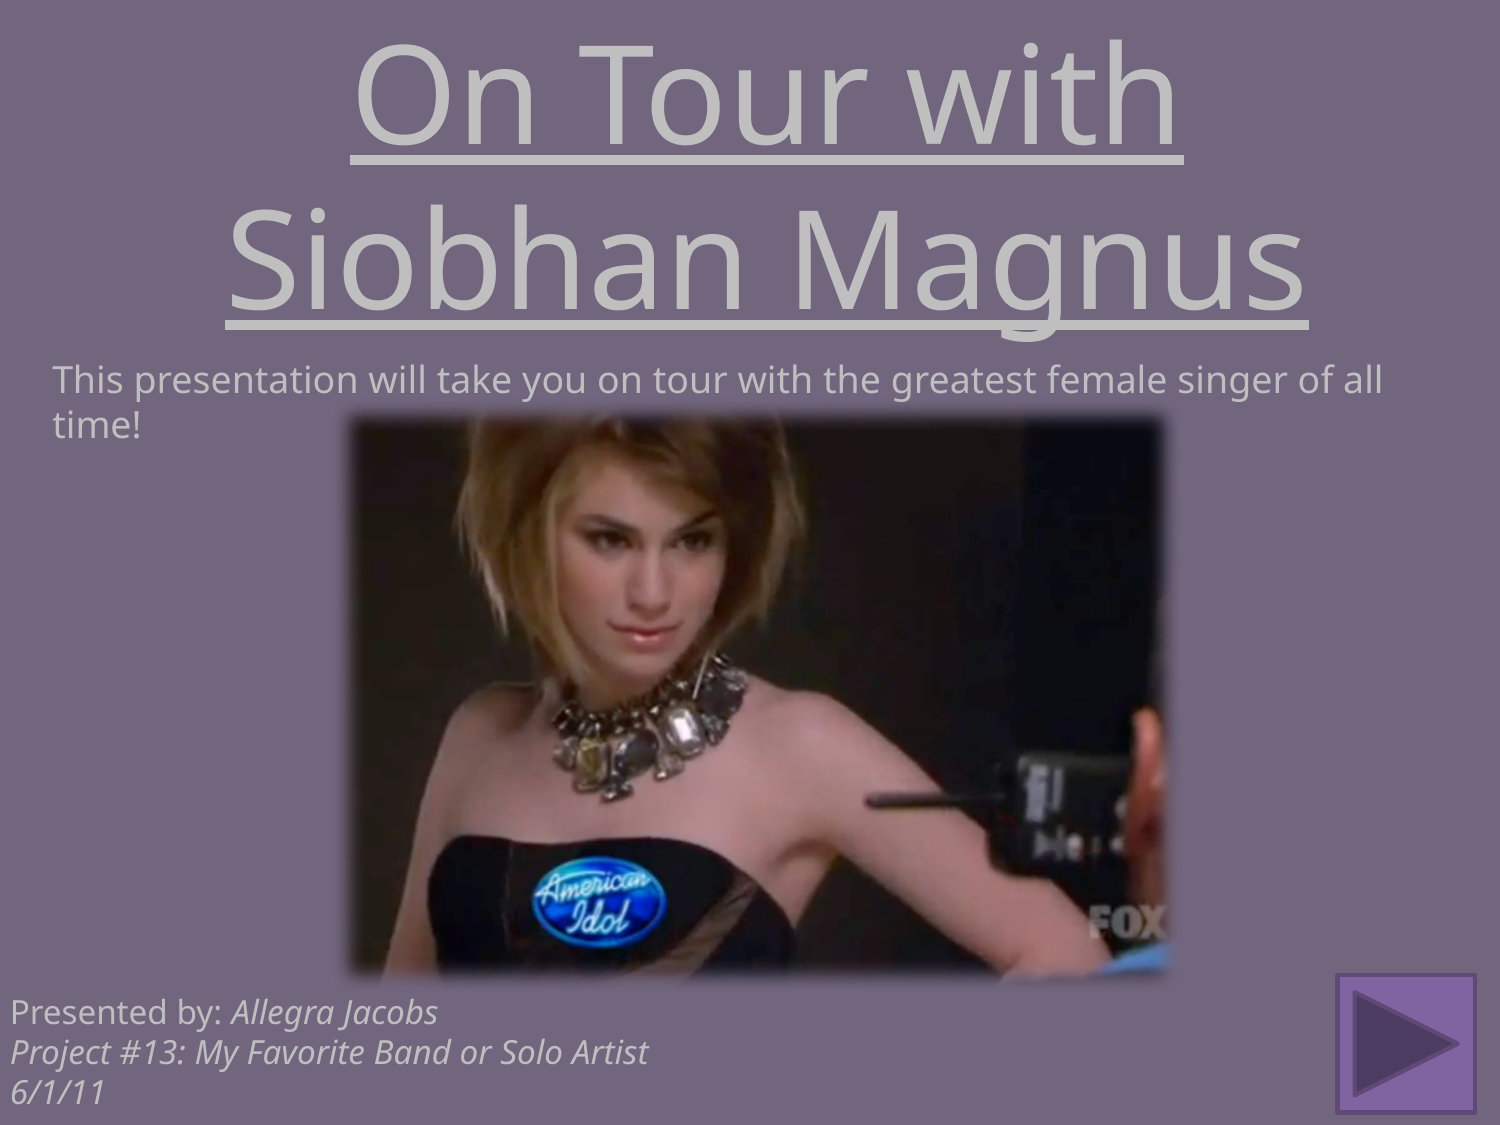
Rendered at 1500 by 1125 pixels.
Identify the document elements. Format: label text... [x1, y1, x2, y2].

text_box On Tour with Siobhan Magnus [4, 0, 1500, 345]
text_box Presented by: Allegra Jacobs Project #13: My Favorite Band or Solo Artist 6/1/11 [0, 983, 707, 1119]
text_box [1335, 973, 1477, 1115]
picture [330, 398, 1182, 993]
text_box This presentation will take you on tour with the greatest female singer of all time! [37, 348, 1475, 454]
